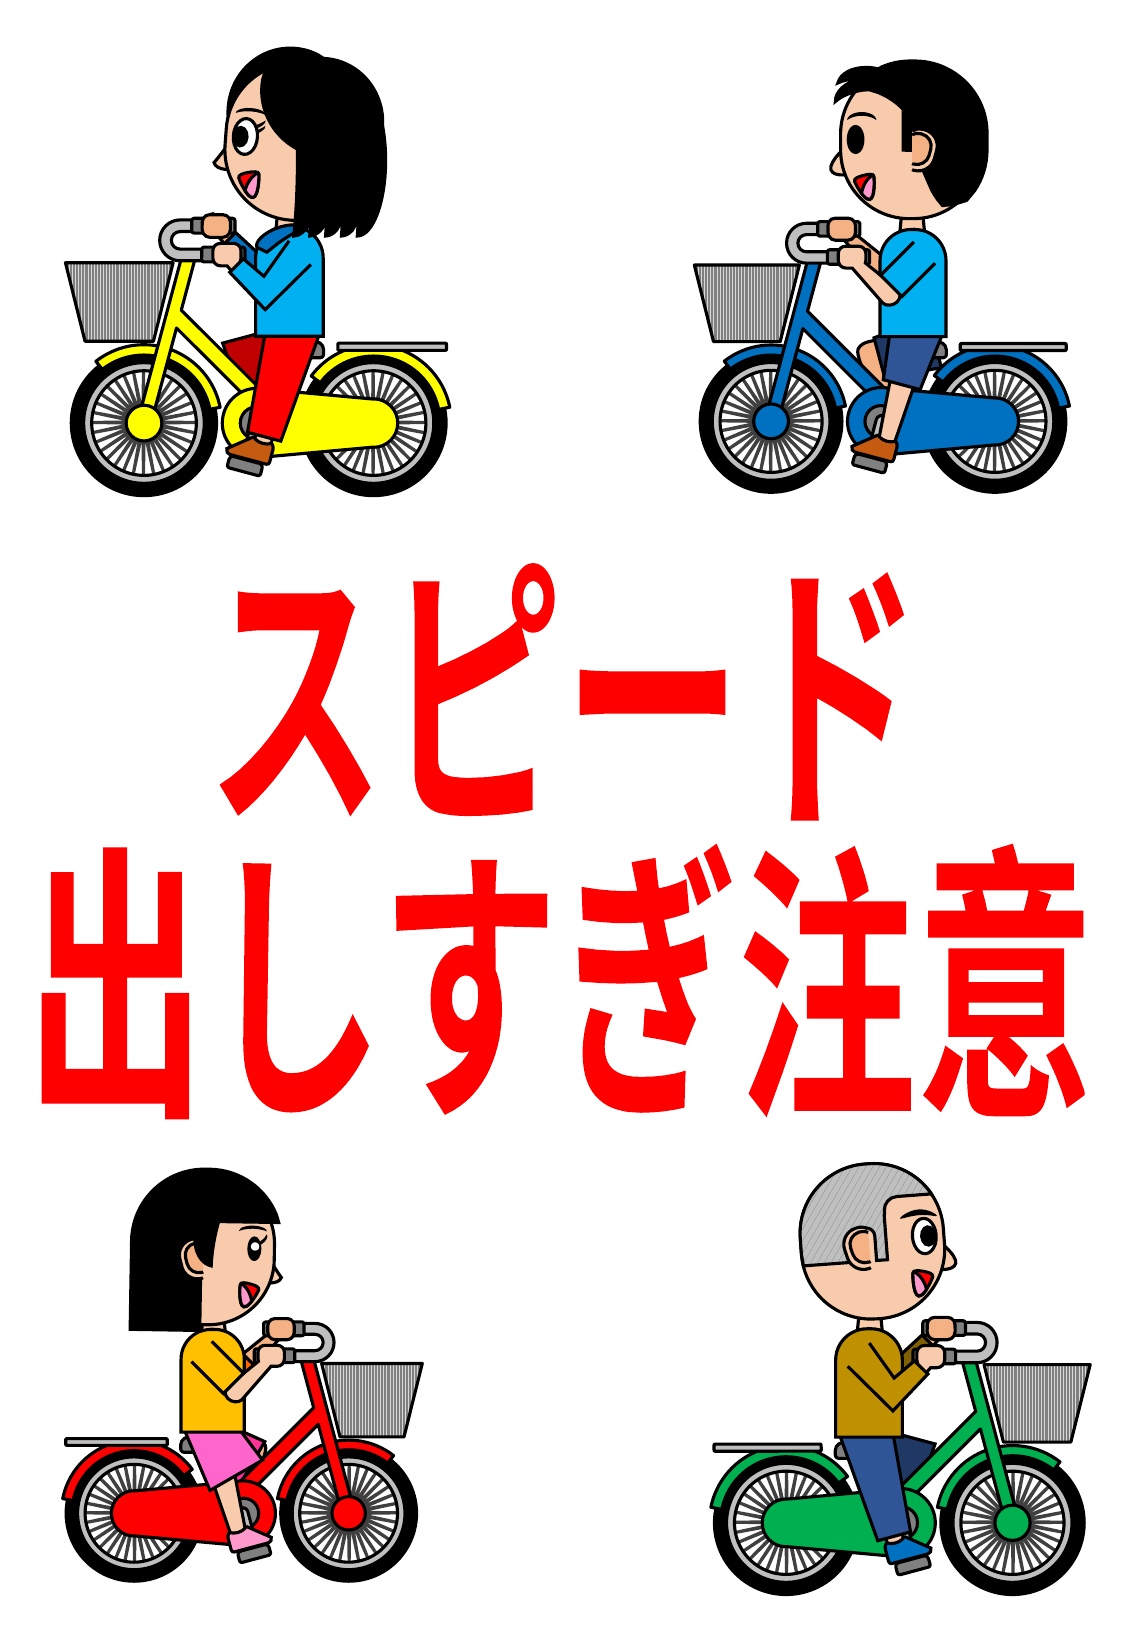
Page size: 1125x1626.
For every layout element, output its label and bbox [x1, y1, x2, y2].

text_box [65, 49, 452, 501]
text_box [61, 1168, 423, 1586]
text_box [694, 59, 1072, 497]
text_box [709, 1162, 1091, 1600]
